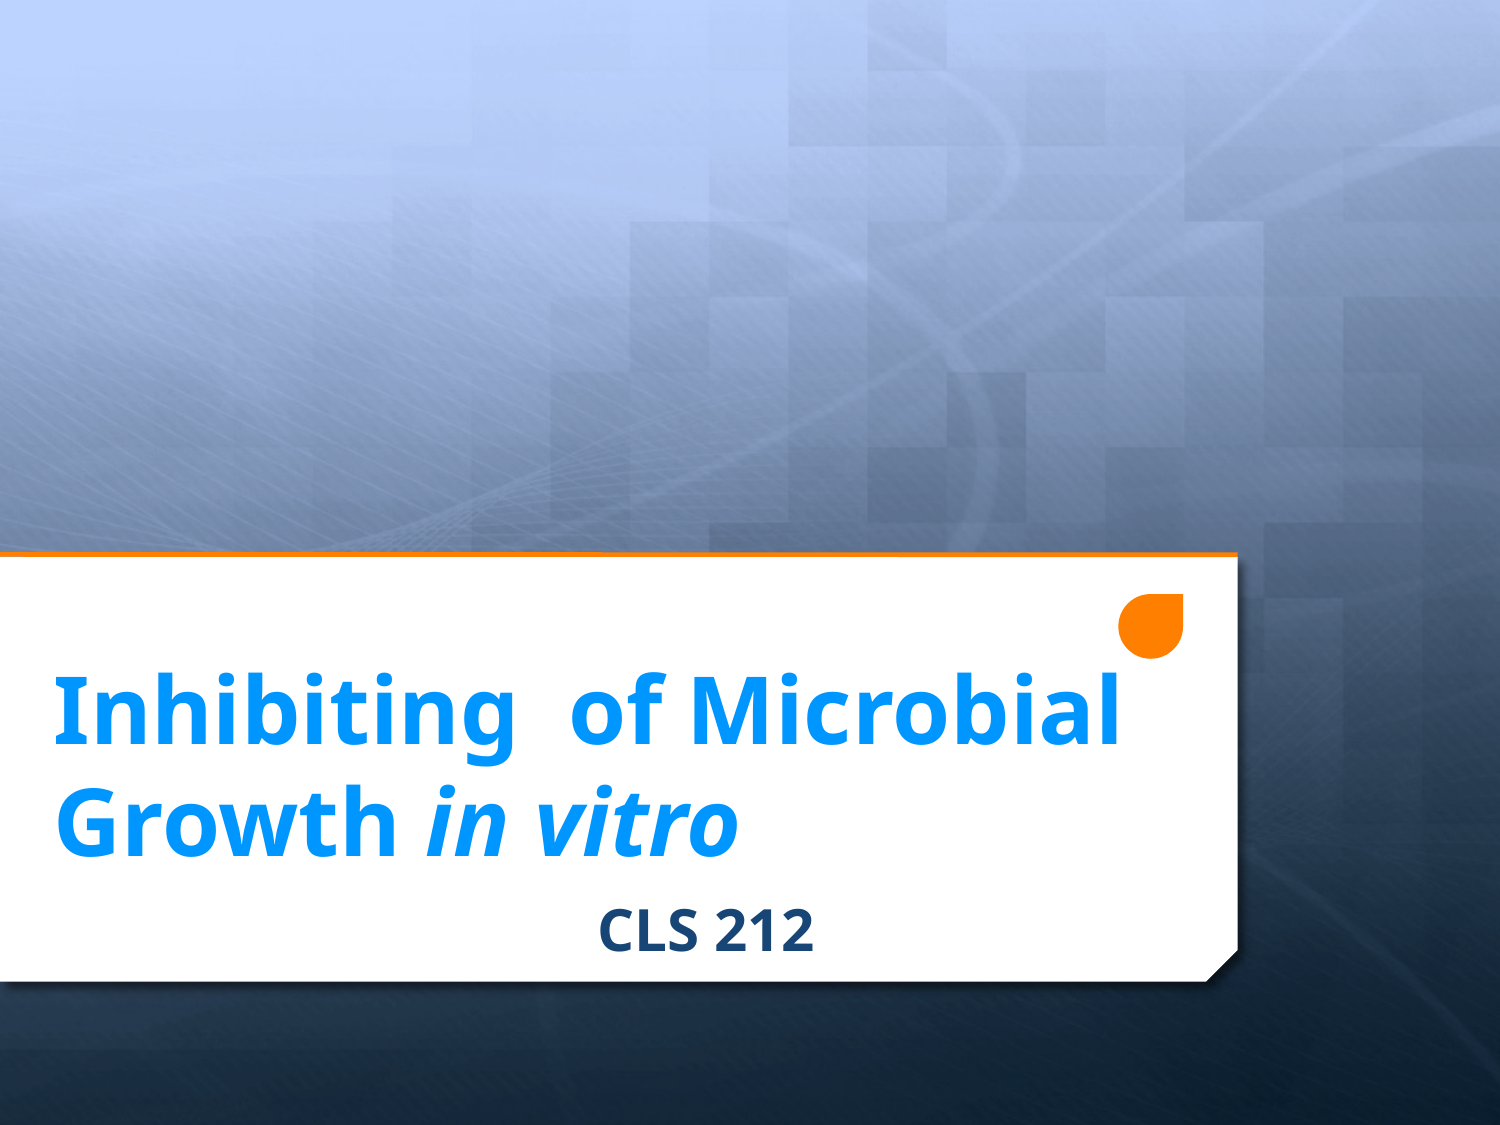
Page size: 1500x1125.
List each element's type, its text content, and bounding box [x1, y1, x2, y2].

subtitle CLS 212 [225, 885, 1188, 980]
title Inhibiting of Microbial Growth in vitro [38, 641, 1188, 883]
